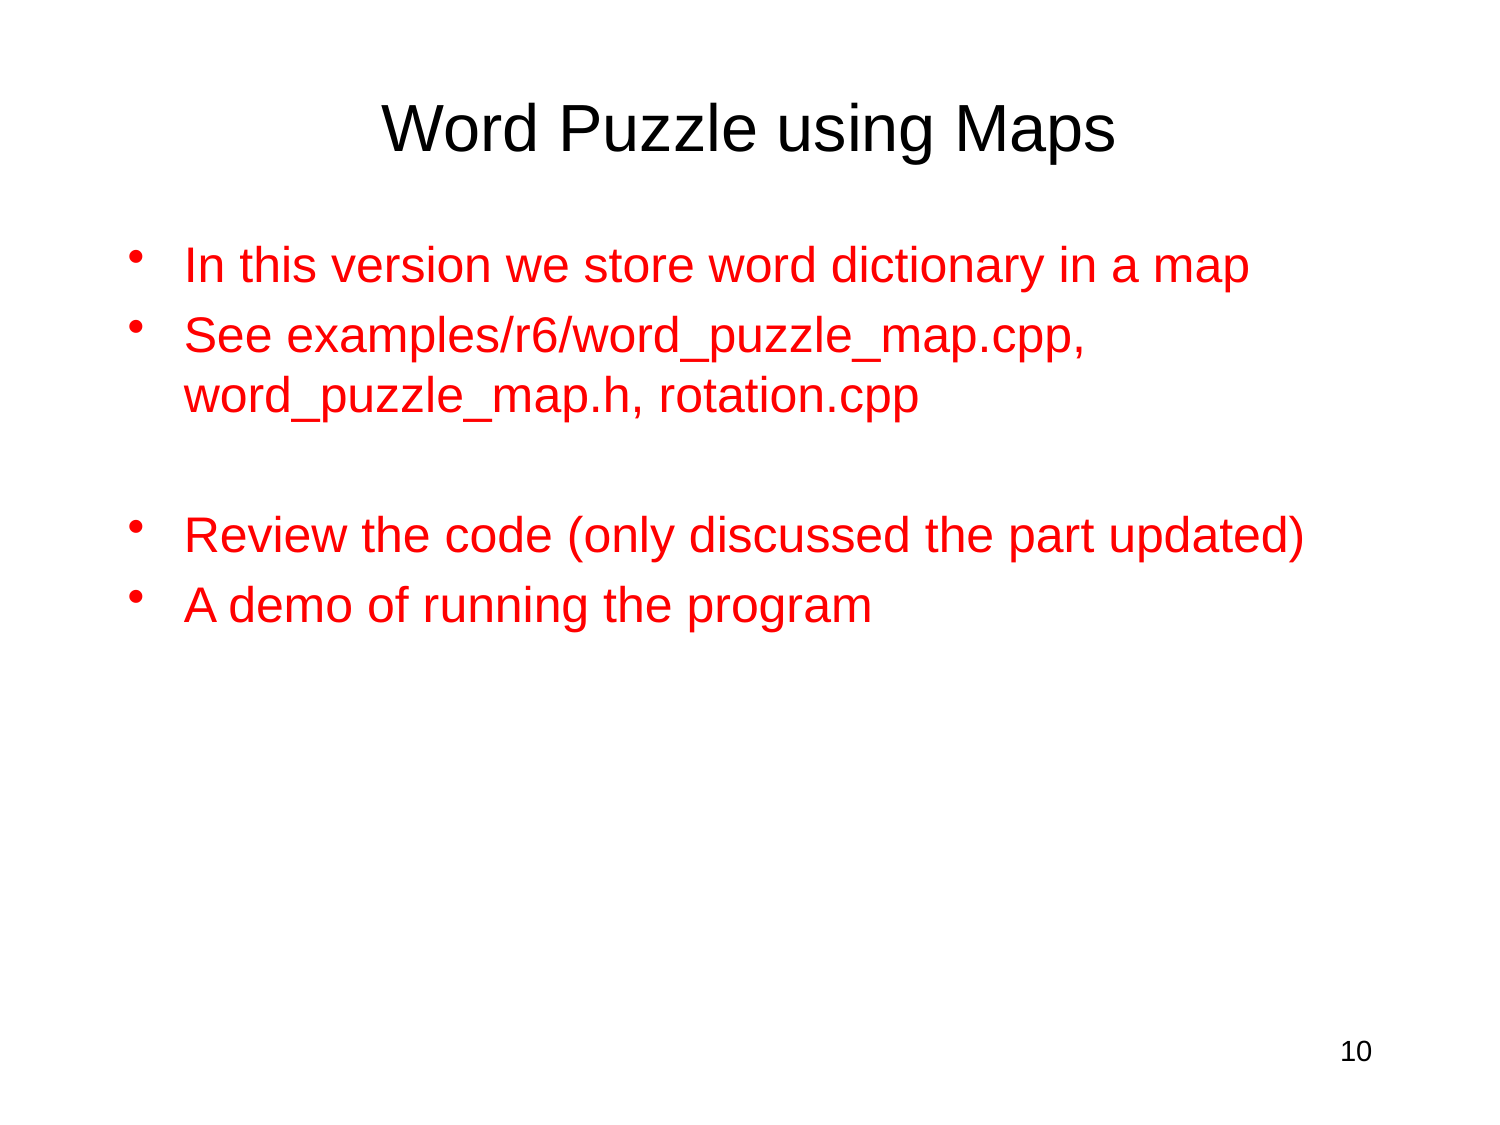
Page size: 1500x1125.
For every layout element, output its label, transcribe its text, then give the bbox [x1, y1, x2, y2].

slide_number 10 [1074, 1024, 1388, 1101]
list In this version we store word dictionary in a map See examples/r6/word_puzzle_map.cpp, word_puzzle_map.h, rotation.cpp Review the code (only discussed the part updated) A demo of running the program [112, 224, 1388, 1001]
title Word Puzzle using Maps [112, 62, 1388, 188]
